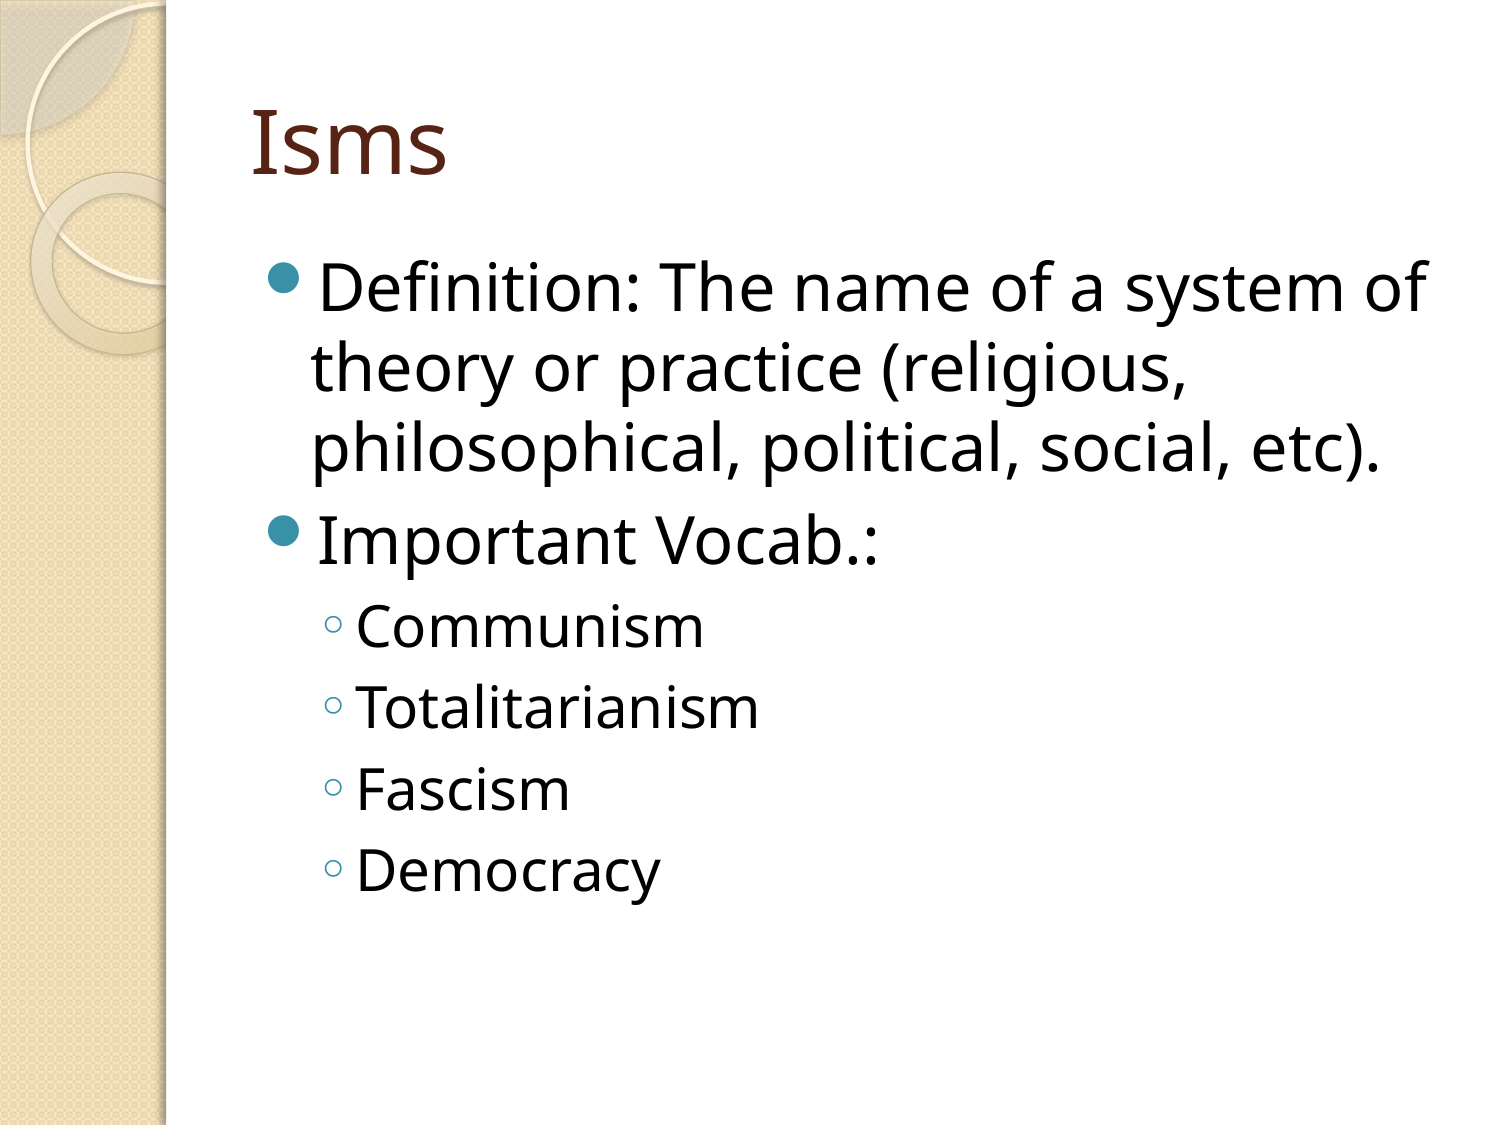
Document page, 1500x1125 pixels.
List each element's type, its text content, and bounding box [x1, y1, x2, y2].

title Isms [235, 45, 1466, 233]
list Definition: The name of a system of theory or practice (religious, philosophical, political, social, etc). Important Vocab.: Communism Totalitarianism Fascism Democracy [235, 237, 1466, 1025]
